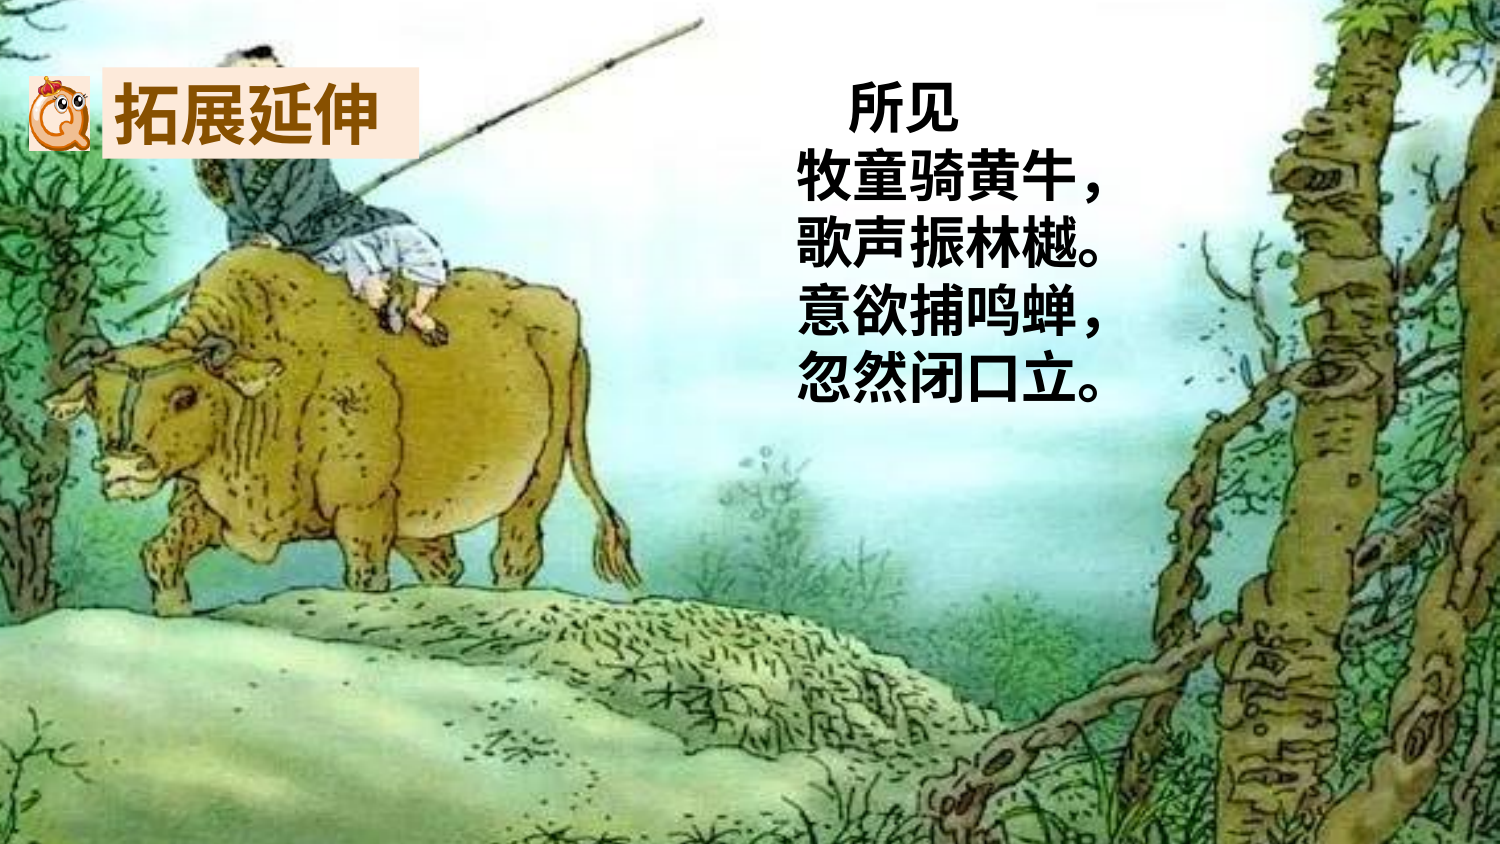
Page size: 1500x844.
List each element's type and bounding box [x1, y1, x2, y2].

picture [0, 0, 1500, 844]
text_box [29, 67, 420, 160]
